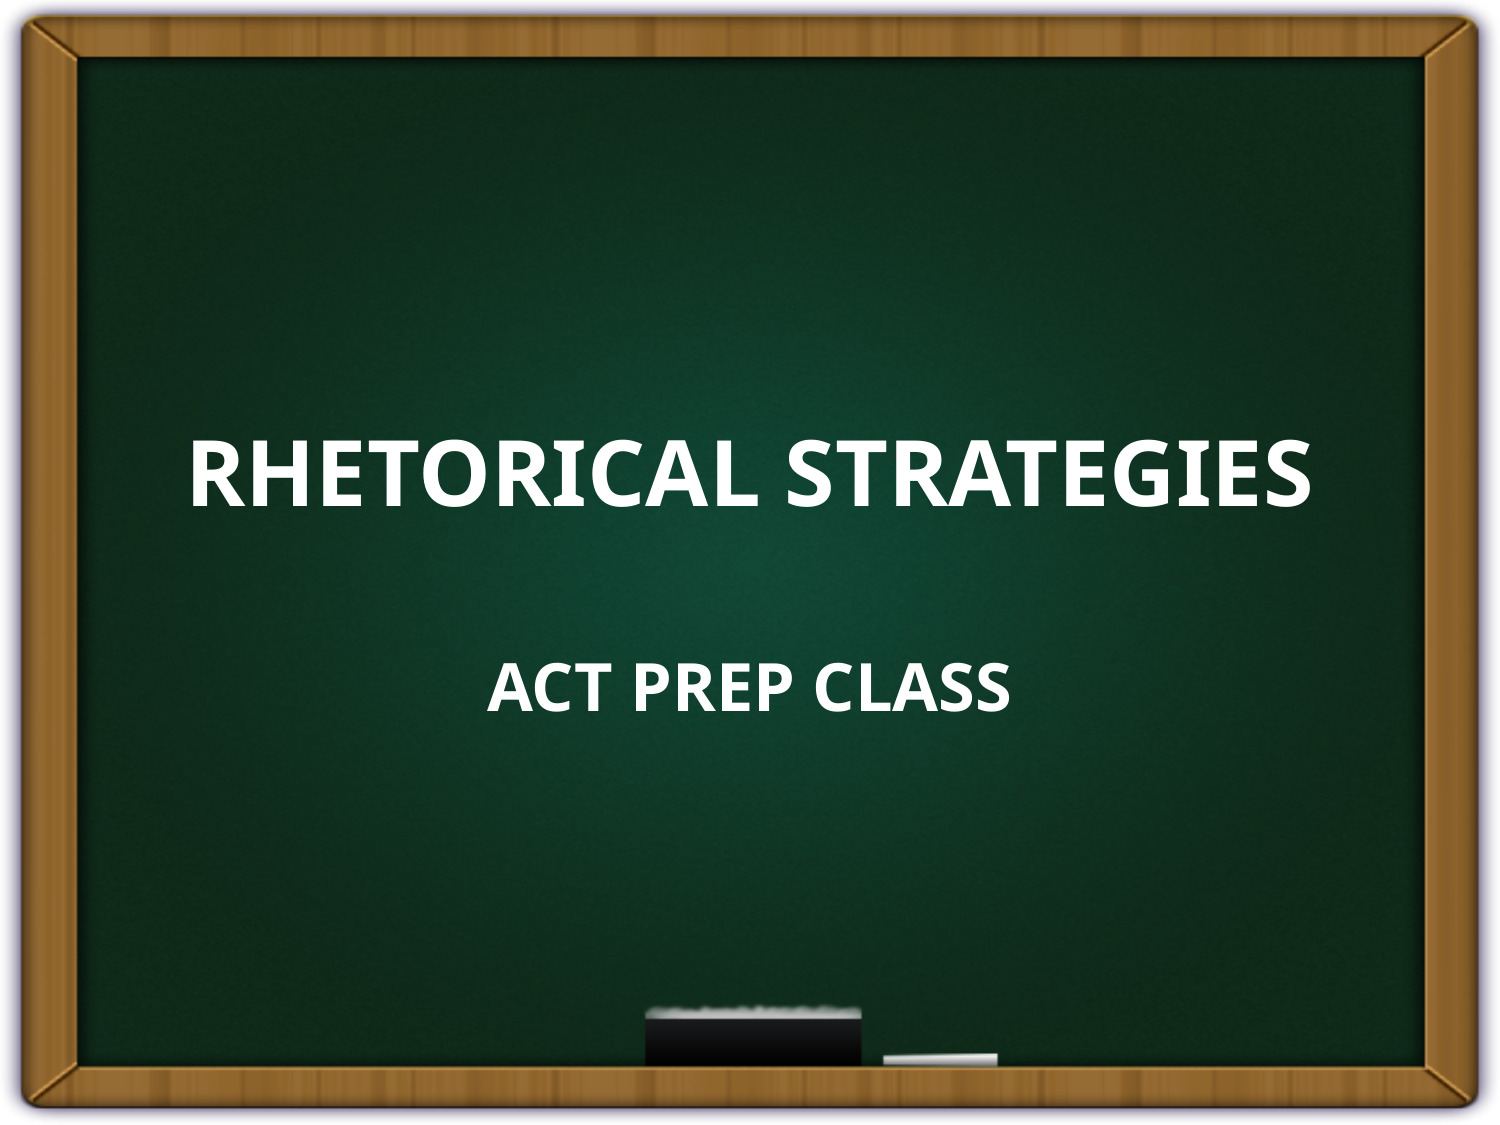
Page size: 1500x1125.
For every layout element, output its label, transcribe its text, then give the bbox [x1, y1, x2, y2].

picture [0, 0, 1500, 1125]
title RHETORICAL STRATEGIES [112, 349, 1388, 591]
subtitle ACT PREP CLASS [225, 637, 1275, 925]
